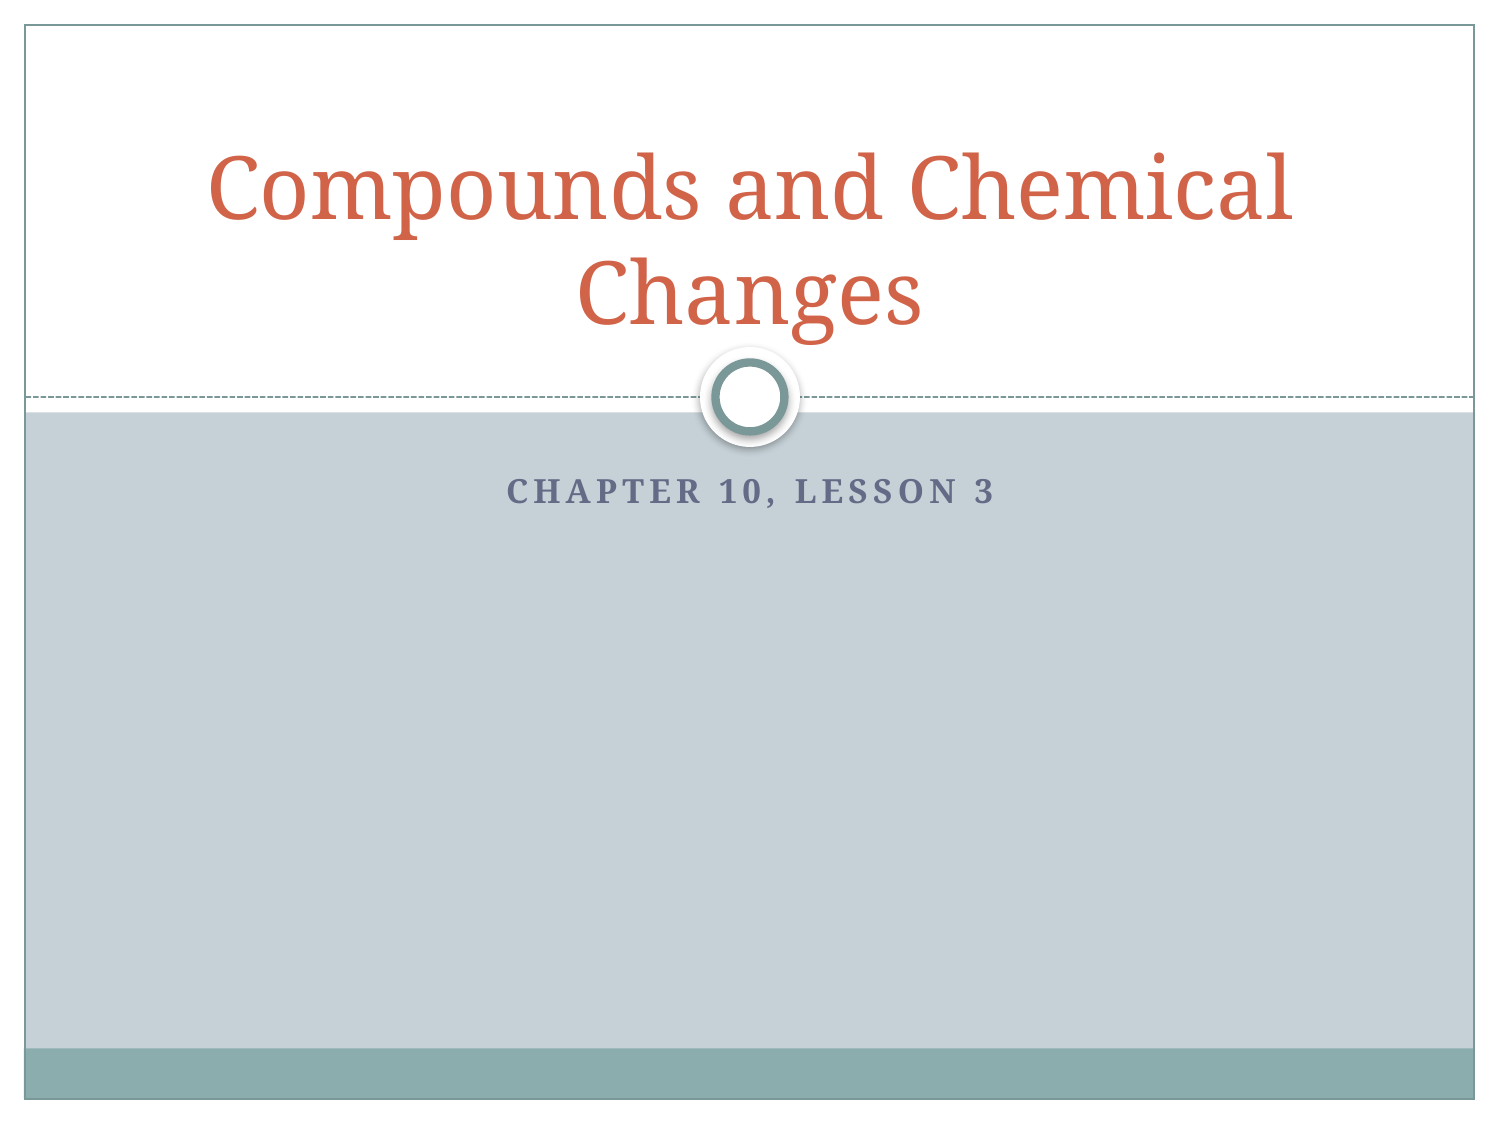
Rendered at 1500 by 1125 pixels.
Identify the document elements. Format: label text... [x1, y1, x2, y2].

subtitle Chapter 10, lesson 3 [225, 462, 1275, 750]
title Compounds and Chemical Changes [112, 62, 1388, 350]
